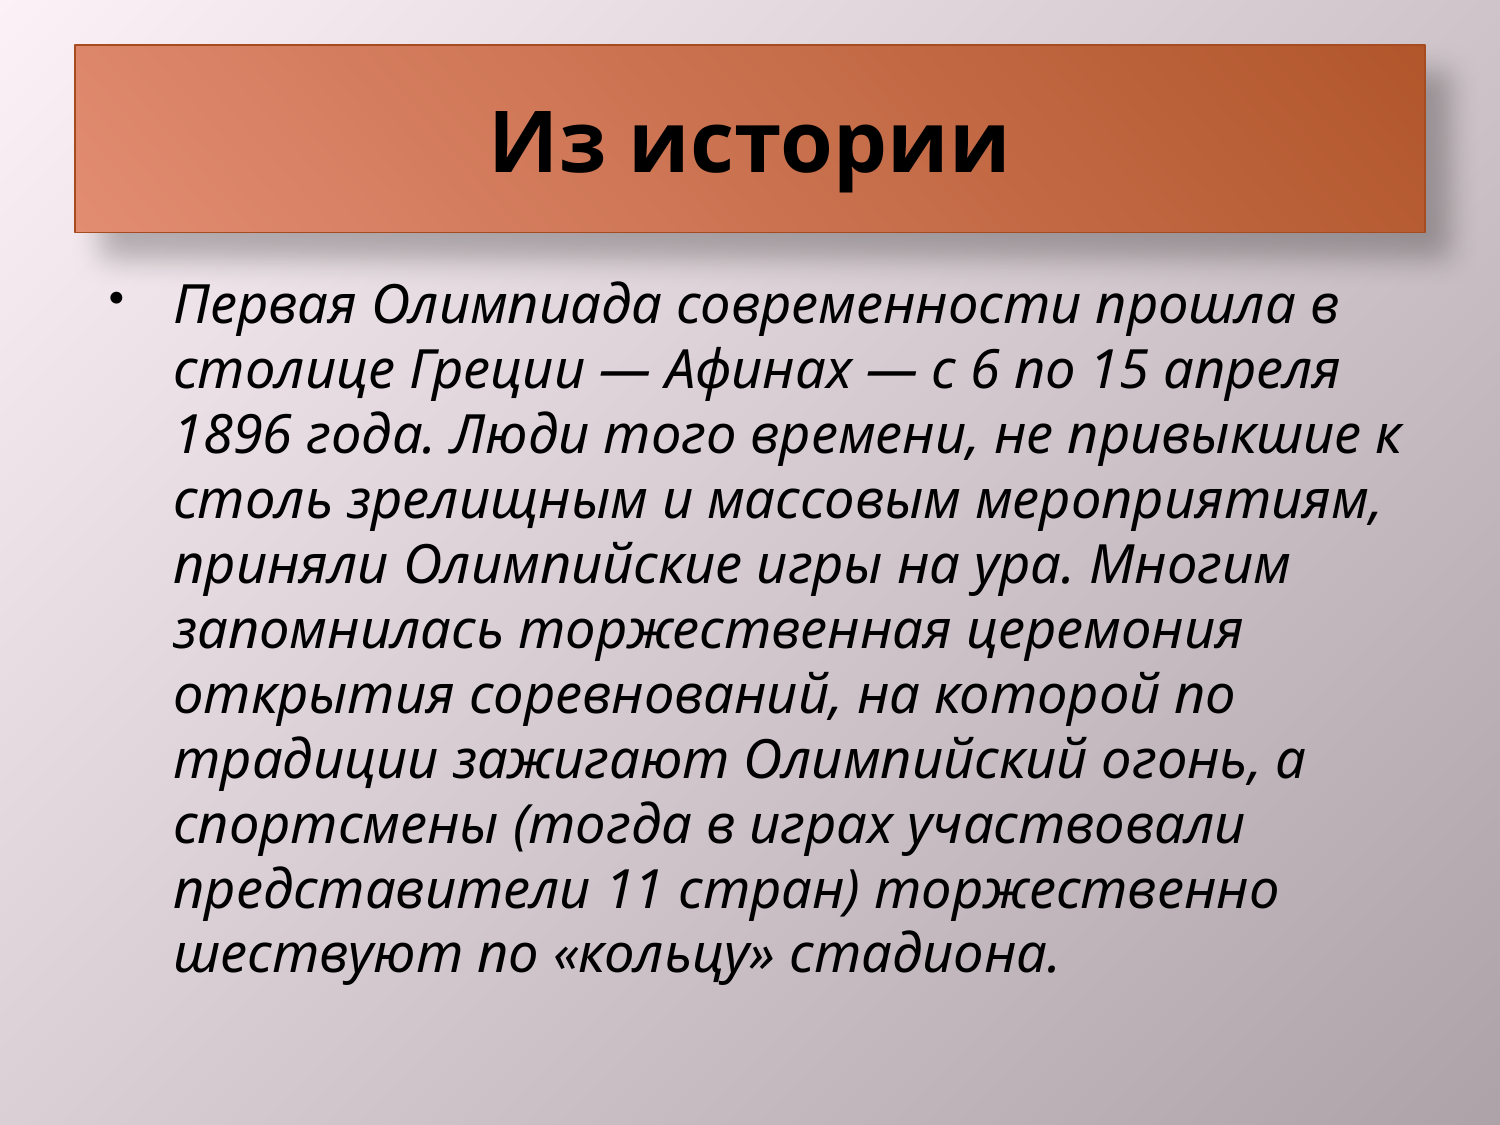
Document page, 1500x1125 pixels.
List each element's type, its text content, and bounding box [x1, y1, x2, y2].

title Из истории [74, 44, 1426, 233]
list Первая Олимпиада современности прошла в столице Греции — Афинах — с 6 по 15 апреля 1896 года. Люди того времени, не привыкшие к столь зрелищным и массовым мероприятиям, приняли Олимпийские игры на ура. Многим запомнилась торжественная церемония открытия соревнований, на которой по традиции зажигают Олимпийский огонь, а спортсмены (тогда в играх участвовали представители 11 стран) торжественно шествуют по «кольцу» стадиона. [75, 262, 1424, 1047]
